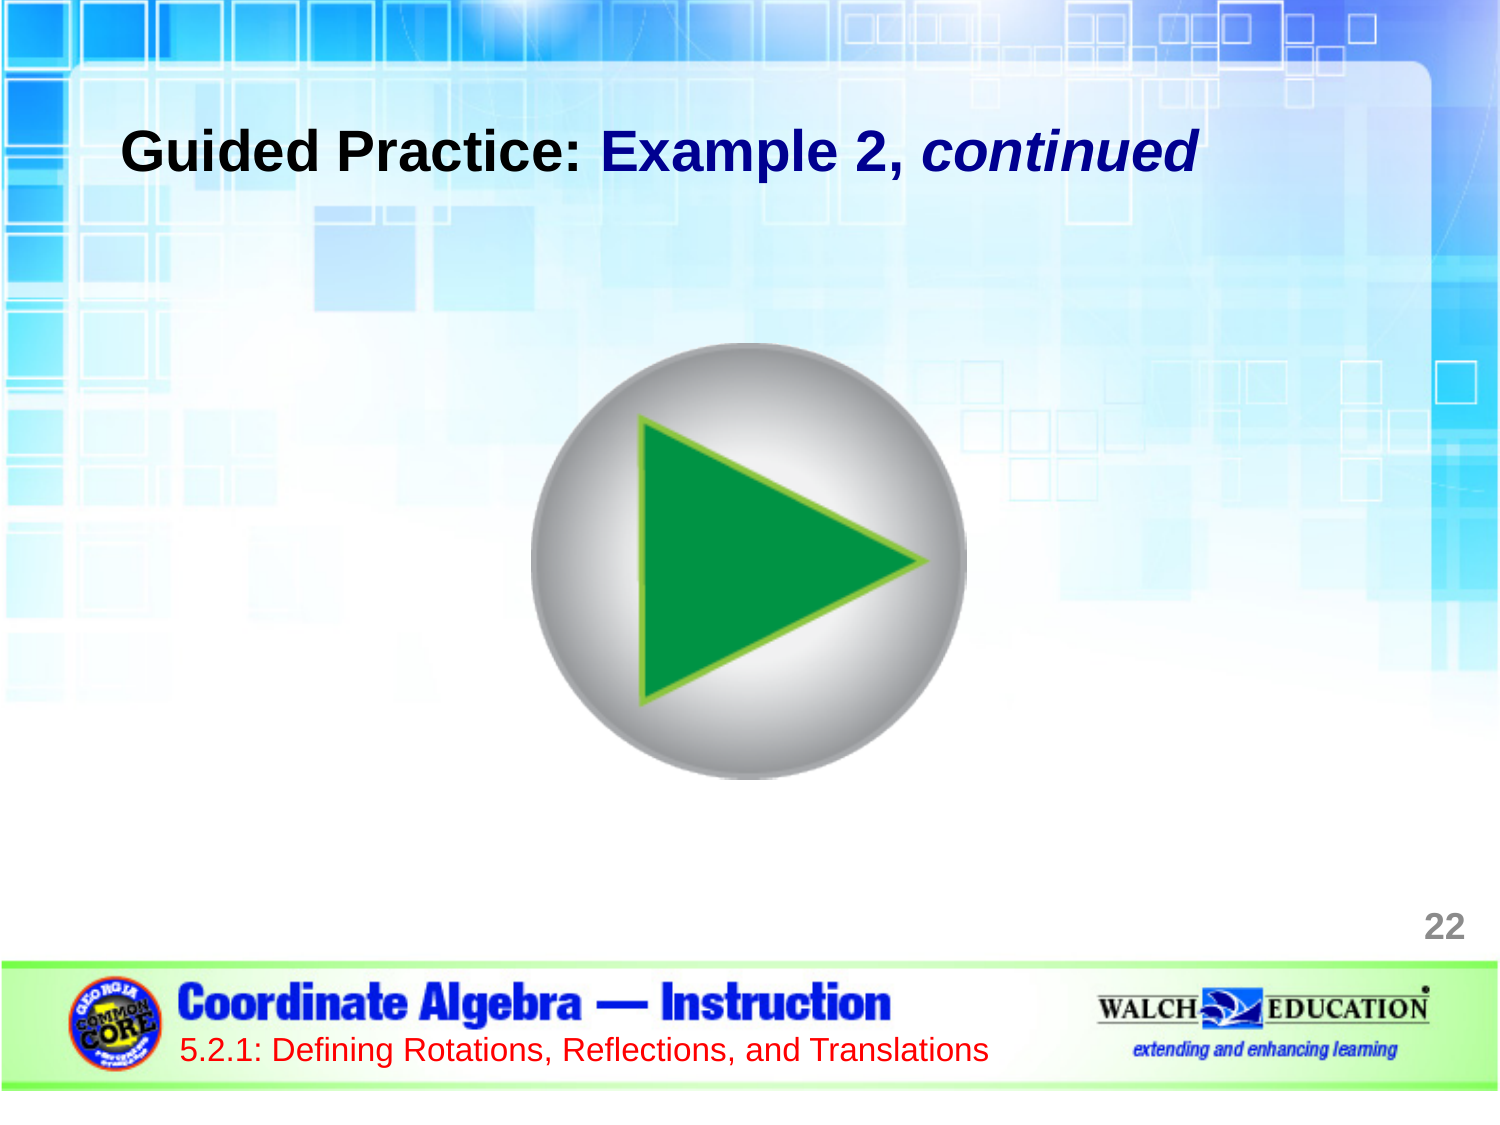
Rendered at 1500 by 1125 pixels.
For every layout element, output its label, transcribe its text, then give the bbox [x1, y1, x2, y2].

subtitle Guided Practice: Example 2, continued [105, 105, 1394, 925]
slide_number 22 [1361, 901, 1481, 949]
list 5.2.1: Defining Rotations, Reflections, and Translations [164, 1020, 1072, 1064]
picture [1, 0, 1500, 1091]
